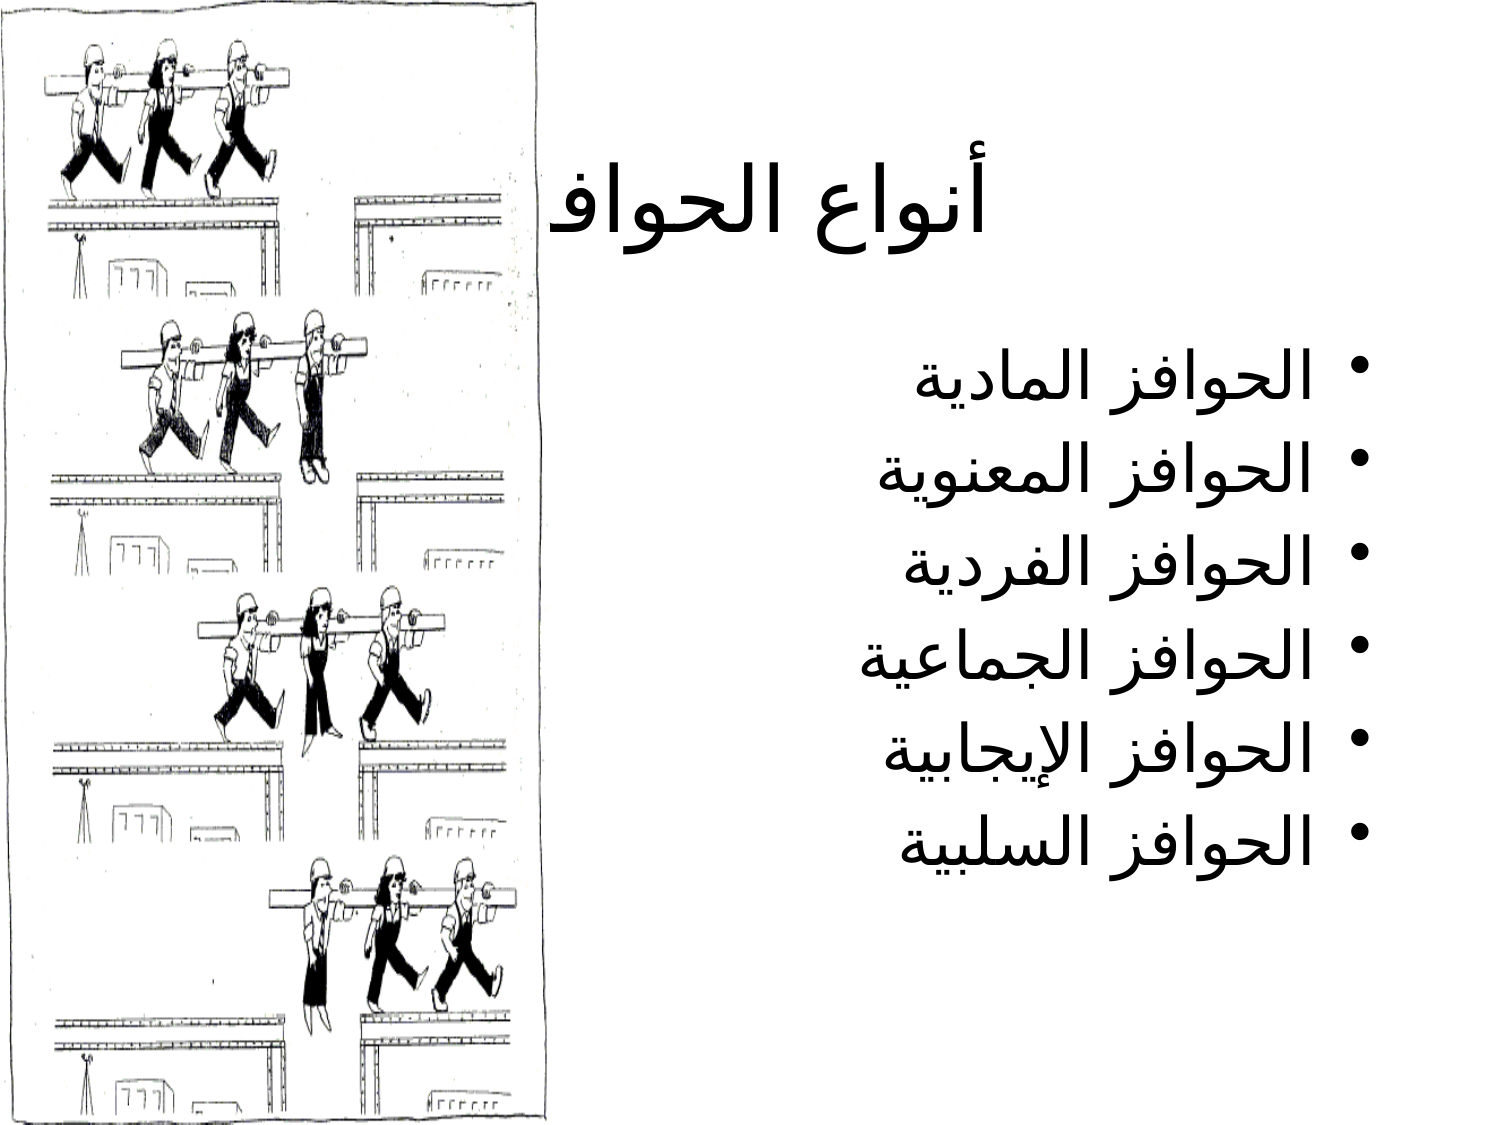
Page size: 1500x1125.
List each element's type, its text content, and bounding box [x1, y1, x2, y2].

picture [0, 0, 550, 1125]
title أنواع الحوافز [554, 101, 1388, 290]
list الحوافز المادية الحوافز المعنوية الحوافز الفردية الحوافز الجماعية الحوافز الإيجابية الحوافز السلبية [554, 324, 1388, 1001]
